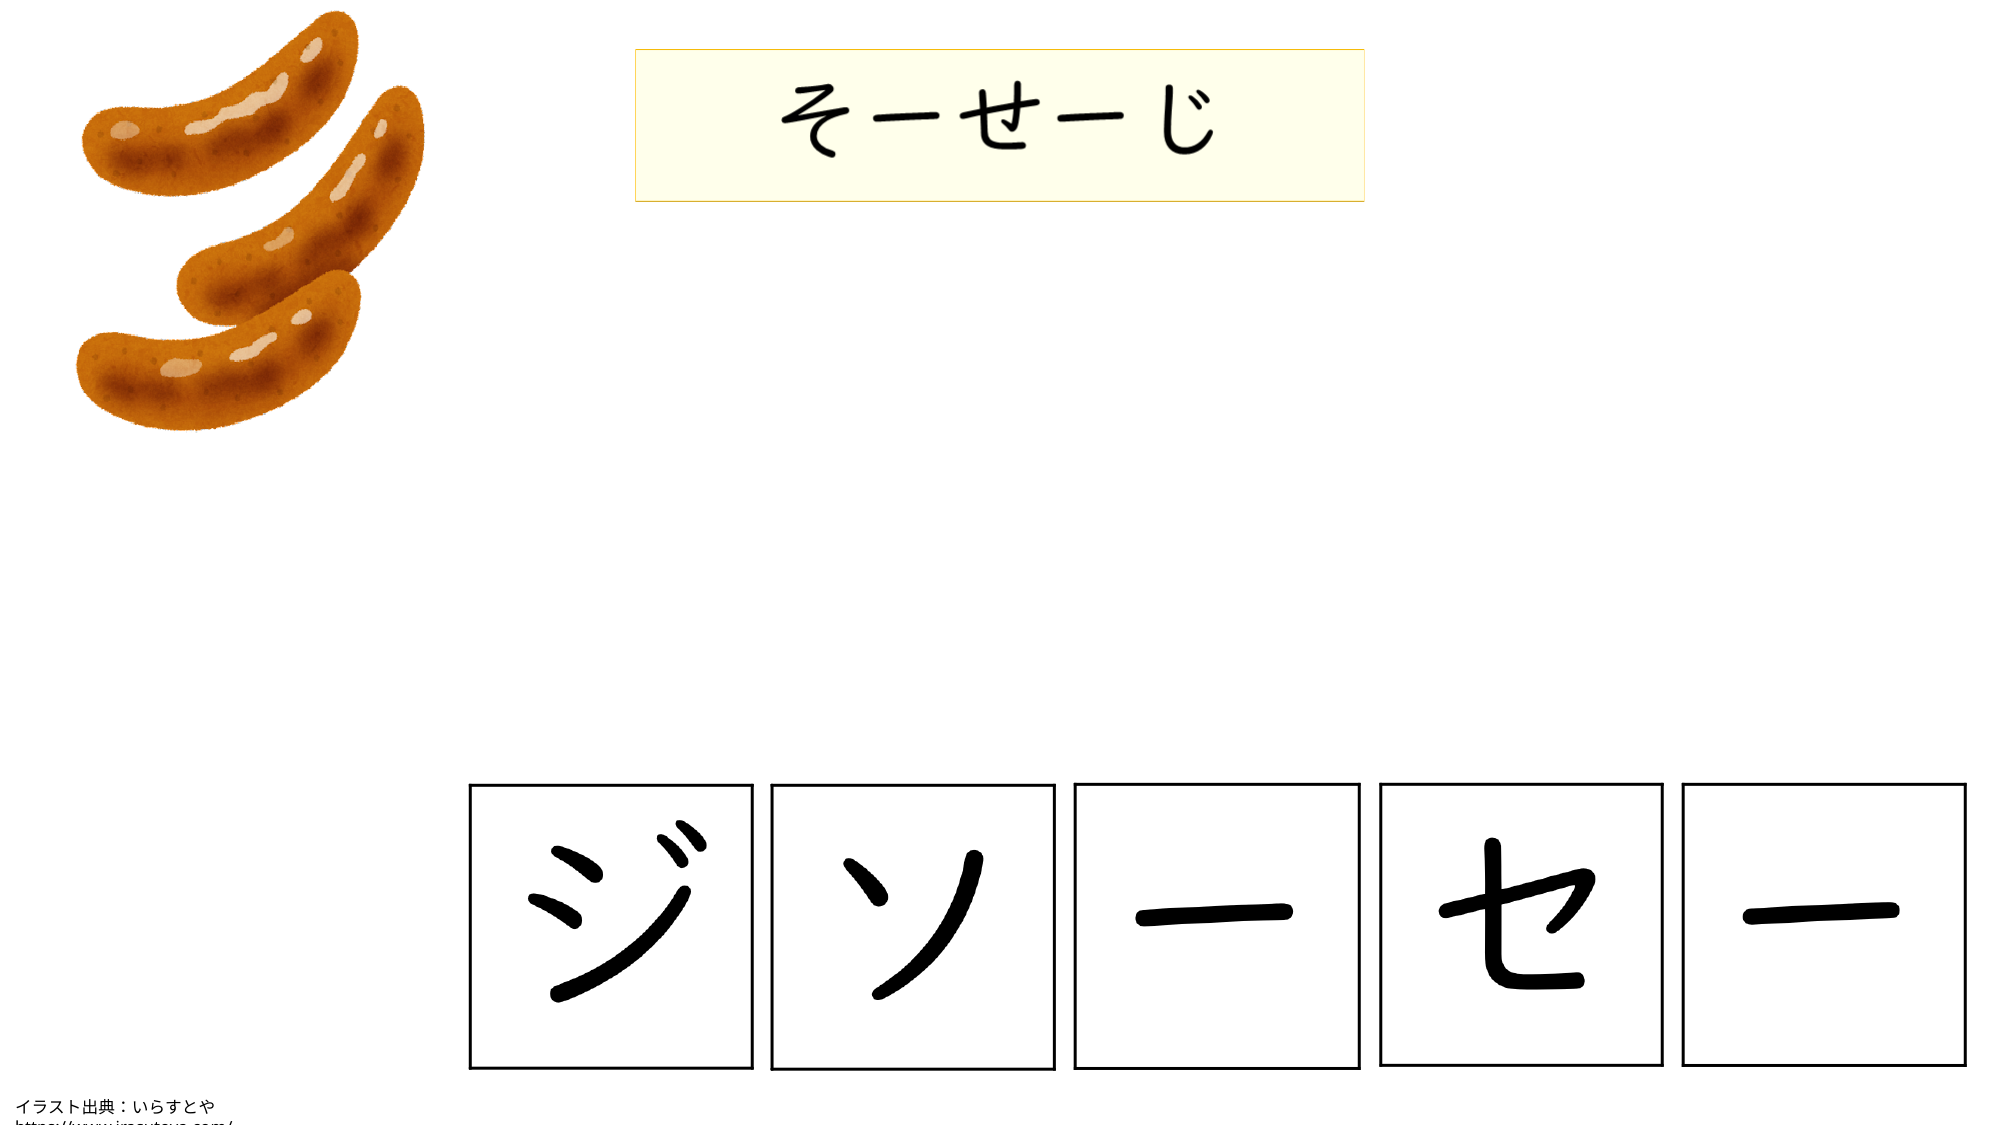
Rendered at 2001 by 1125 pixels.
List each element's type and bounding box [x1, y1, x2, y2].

picture [1376, 779, 1666, 1070]
picture [1678, 780, 1970, 1070]
picture [1070, 780, 1364, 1073]
picture [768, 780, 1059, 1072]
list [64, 0, 440, 450]
picture [635, 42, 1365, 208]
picture [465, 780, 756, 1072]
